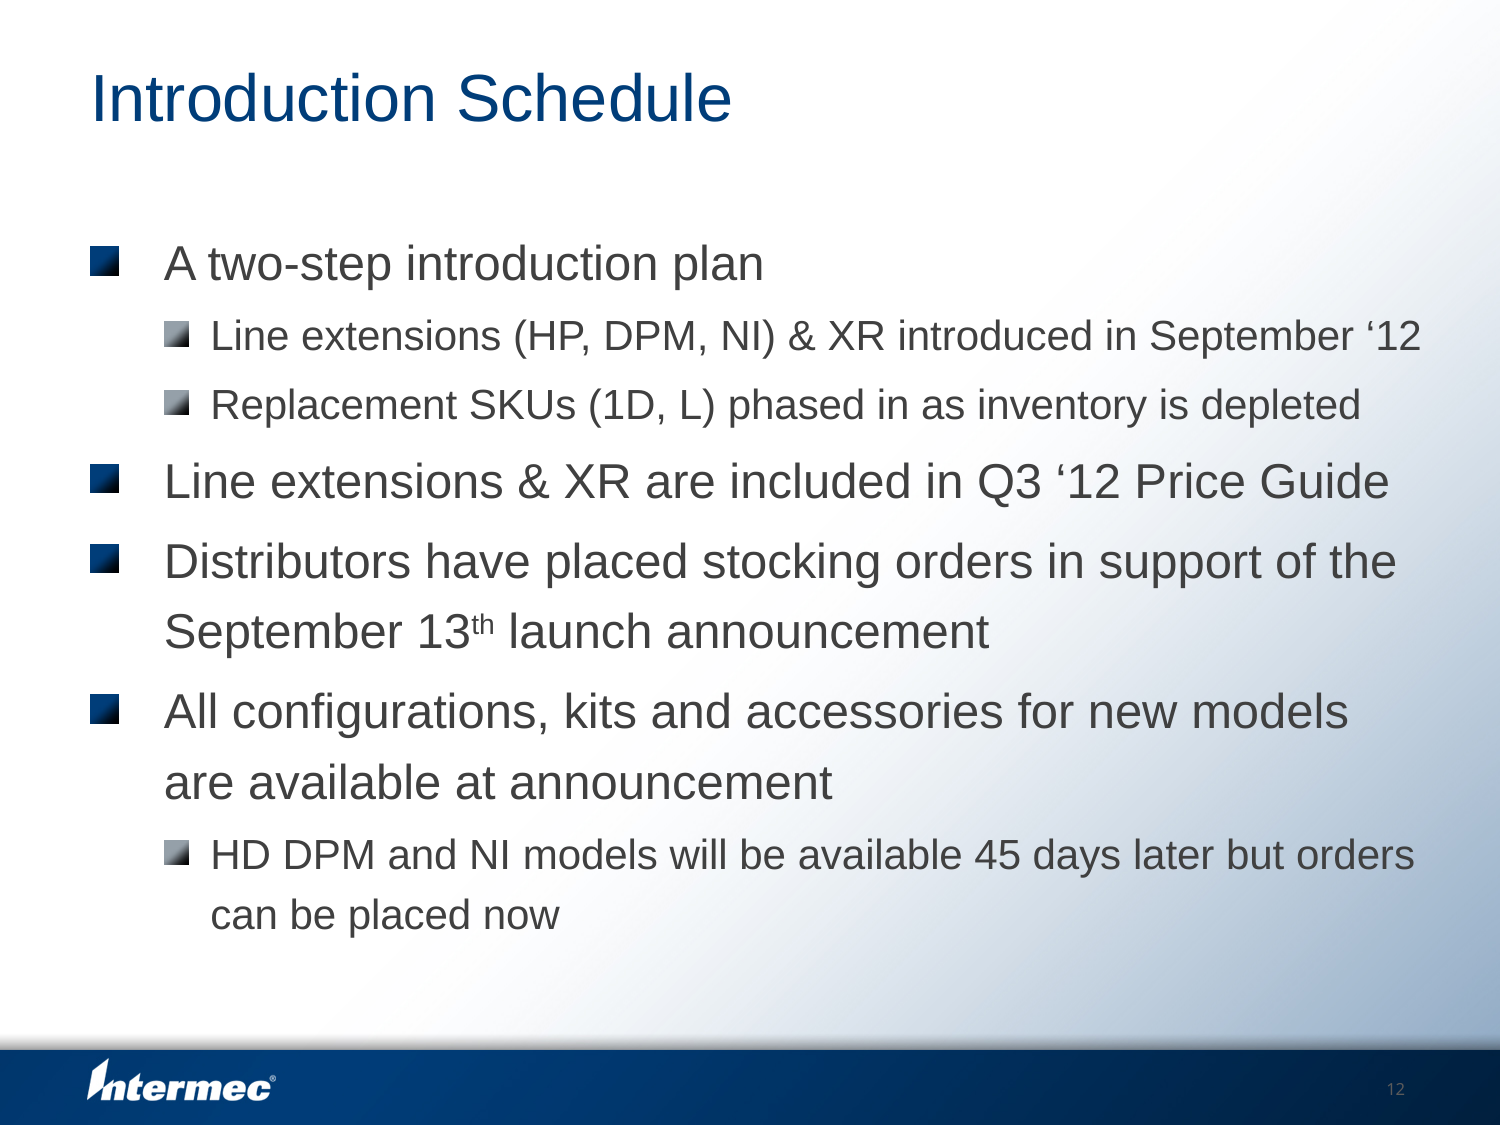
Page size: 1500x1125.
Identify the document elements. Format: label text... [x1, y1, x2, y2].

list A two-step introduction plan Line extensions (HP, DPM, NI) & XR introduced in September ‘12 Replacement SKUs (1D, L) phased in as inventory is depleted Line extensions & XR are included in Q3 ‘12 Price Guide Distributors have placed stocking orders in support of the September 13th launch announcement All configurations, kits and accessories for new models are available at announcement HD DPM and NI models will be available 45 days later but orders can be placed now [75, 212, 1442, 955]
title Introduction Schedule [75, 45, 1425, 145]
picture [0, 0, 1500, 1125]
